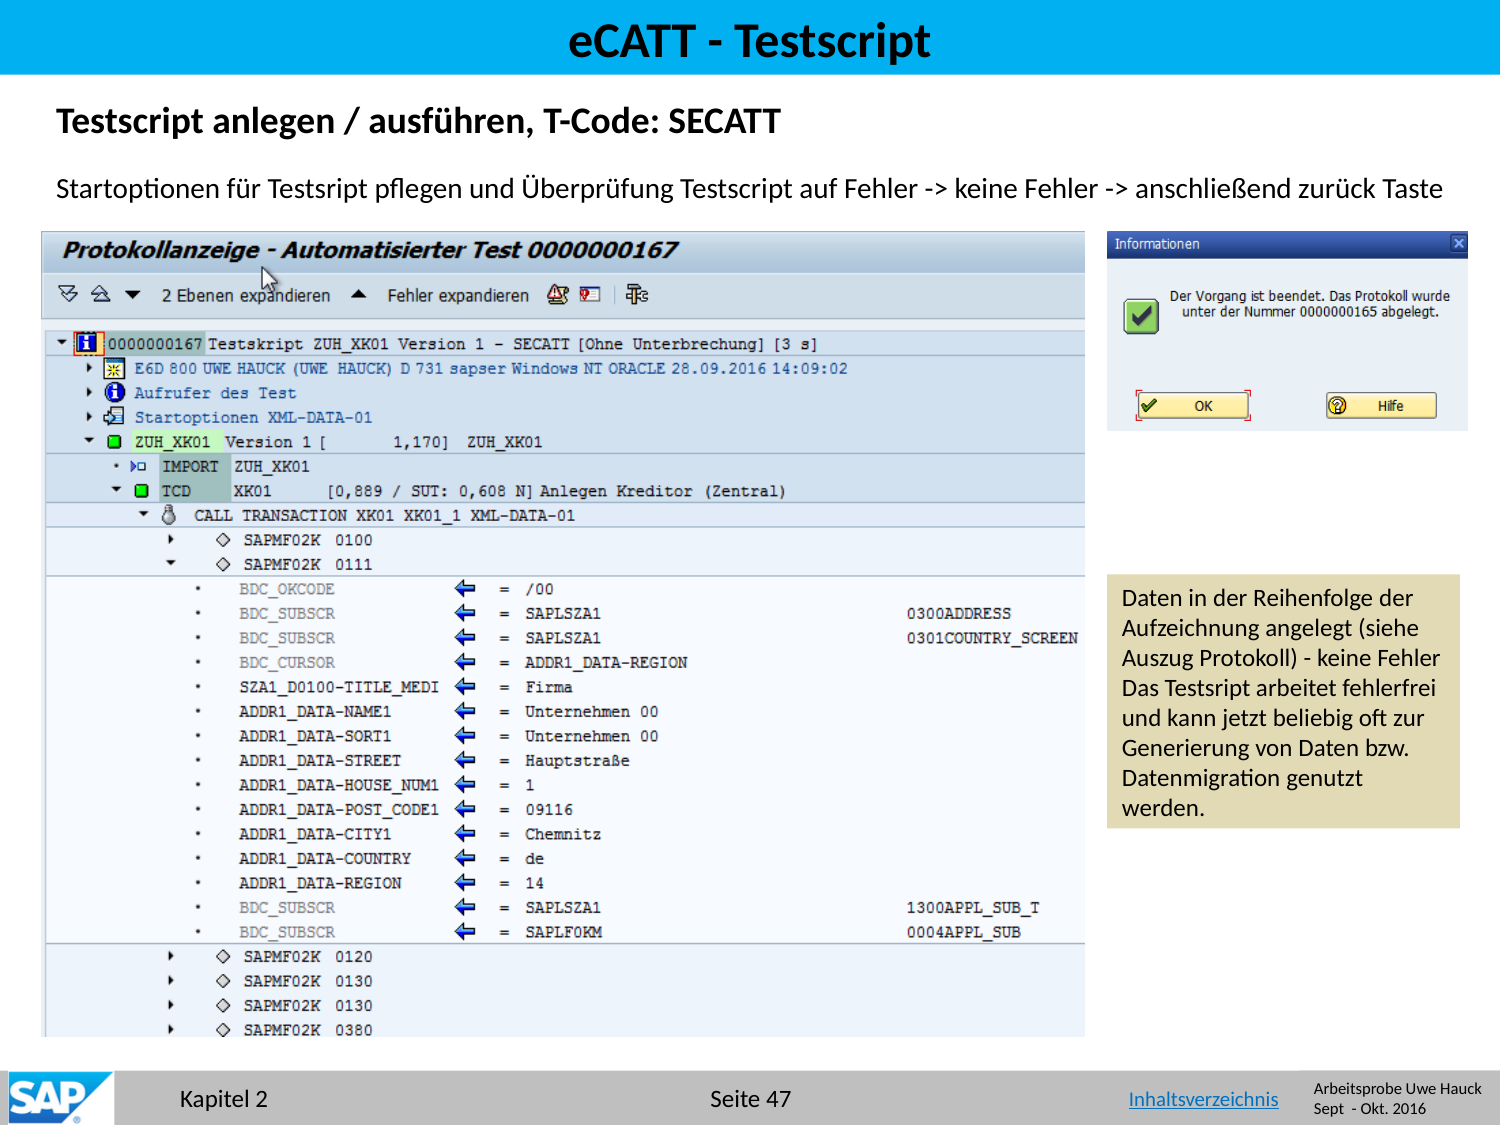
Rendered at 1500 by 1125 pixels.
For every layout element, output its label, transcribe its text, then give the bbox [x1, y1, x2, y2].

text_box Kapitel 2 Seite 47 [165, 1075, 1105, 1120]
text_box Startoptionen für Testsript pflegen und Überprüfung Testscript auf Fehler -> keine Fehler -> anschließend zurück Taste [41, 162, 1483, 213]
text_box Daten in der Reihenfolge der Aufzeichnung angelegt (siehe Auszug Protokoll) - keine Fehler Das Testsript arbeitet fehlerfrei und kann jetzt beliebig oft zur Generierung von Daten bzw. Datenmigration genutzt werden. [1107, 574, 1460, 829]
text_box Inhaltsverzeichnis [1106, 1078, 1299, 1118]
text_box Arbeitsprobe Uwe Hauck Sept - Okt. 2016 [1299, 1070, 1500, 1125]
picture [7, 1070, 115, 1125]
picture [1106, 231, 1468, 431]
picture [41, 231, 1085, 1037]
text_box [115, 1070, 1299, 1125]
text_box eCATT - Testscript [0, 0, 1500, 75]
text_box Testscript anlegen / ausführen, T-Code: SECATT [41, 88, 1168, 149]
text_box [0, 1070, 6, 1125]
